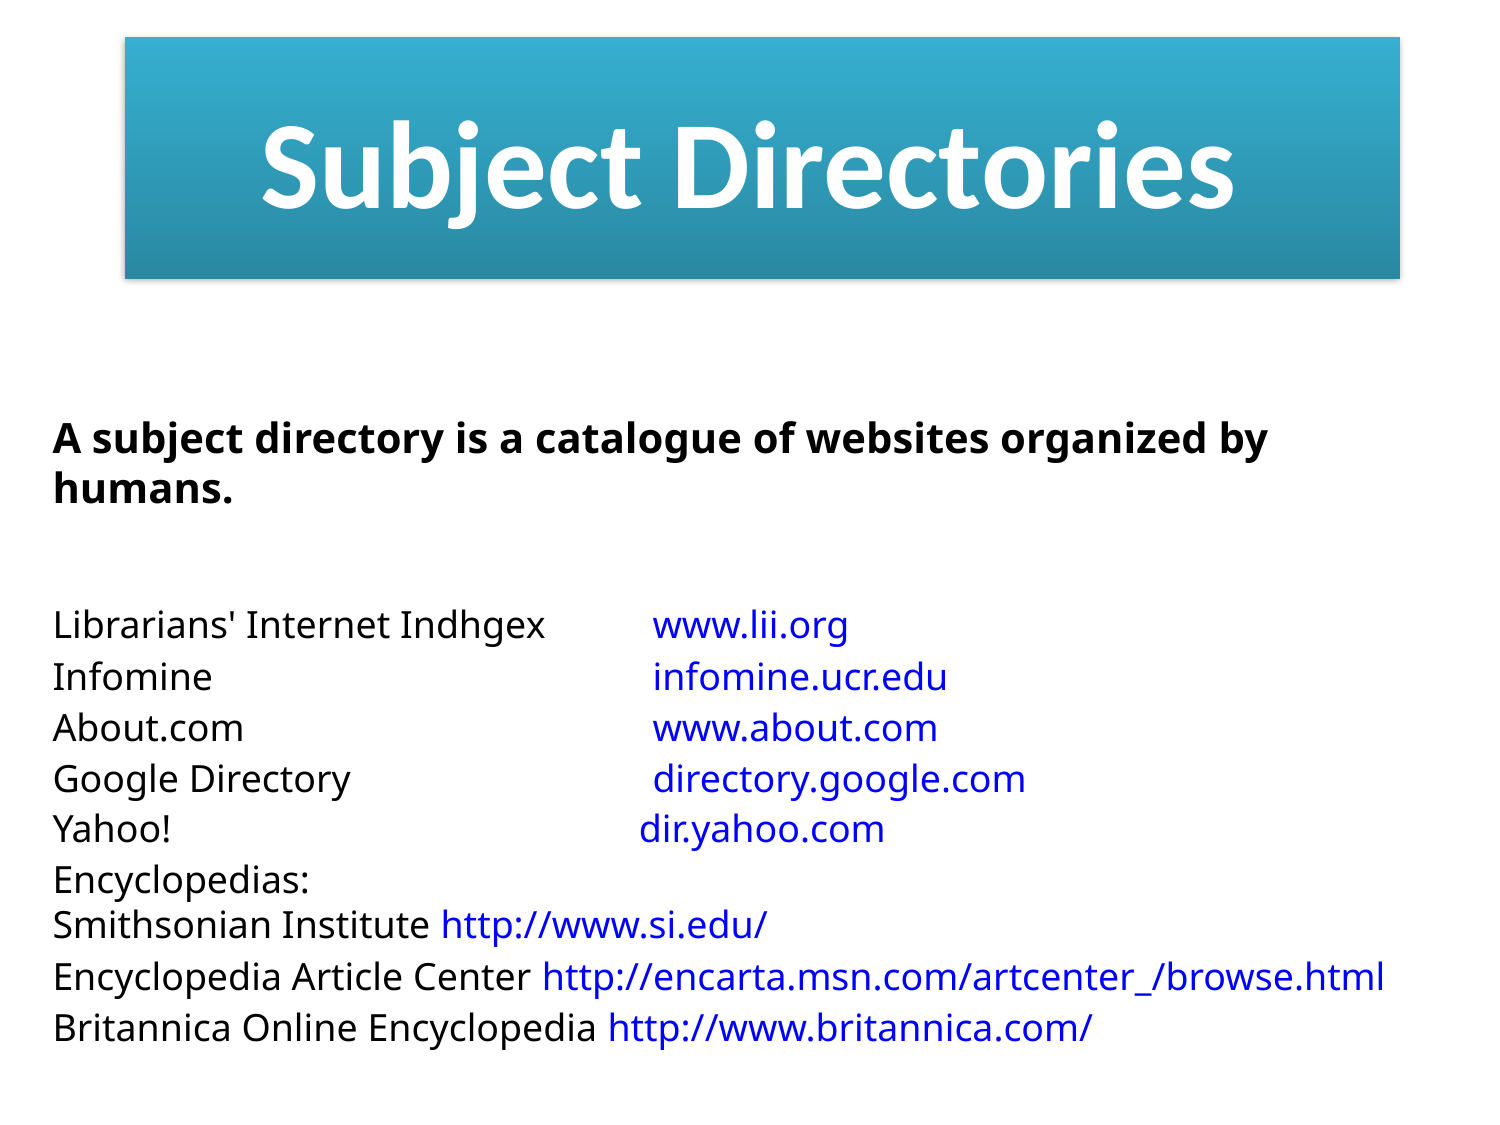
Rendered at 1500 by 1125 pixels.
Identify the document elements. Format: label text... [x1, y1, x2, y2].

subtitle A subject directory is a catalogue of websites organized by humans. Librarians' Internet Indhgex www.lii.org Infomine infomine.ucr.edu About.com www.about.com Google Directory directory.google.com Yahoo! dir.yahoo.com Encyclopedias: Smithsonian Institute http://www.si.edu/ Encyclopedia Article Center http://encarta.msn.com/artcenter_/browse.html Britannica Online Encyclopedia http://www.britannica.com/ [37, 399, 1463, 1067]
title Subject Directories [125, 37, 1400, 279]
